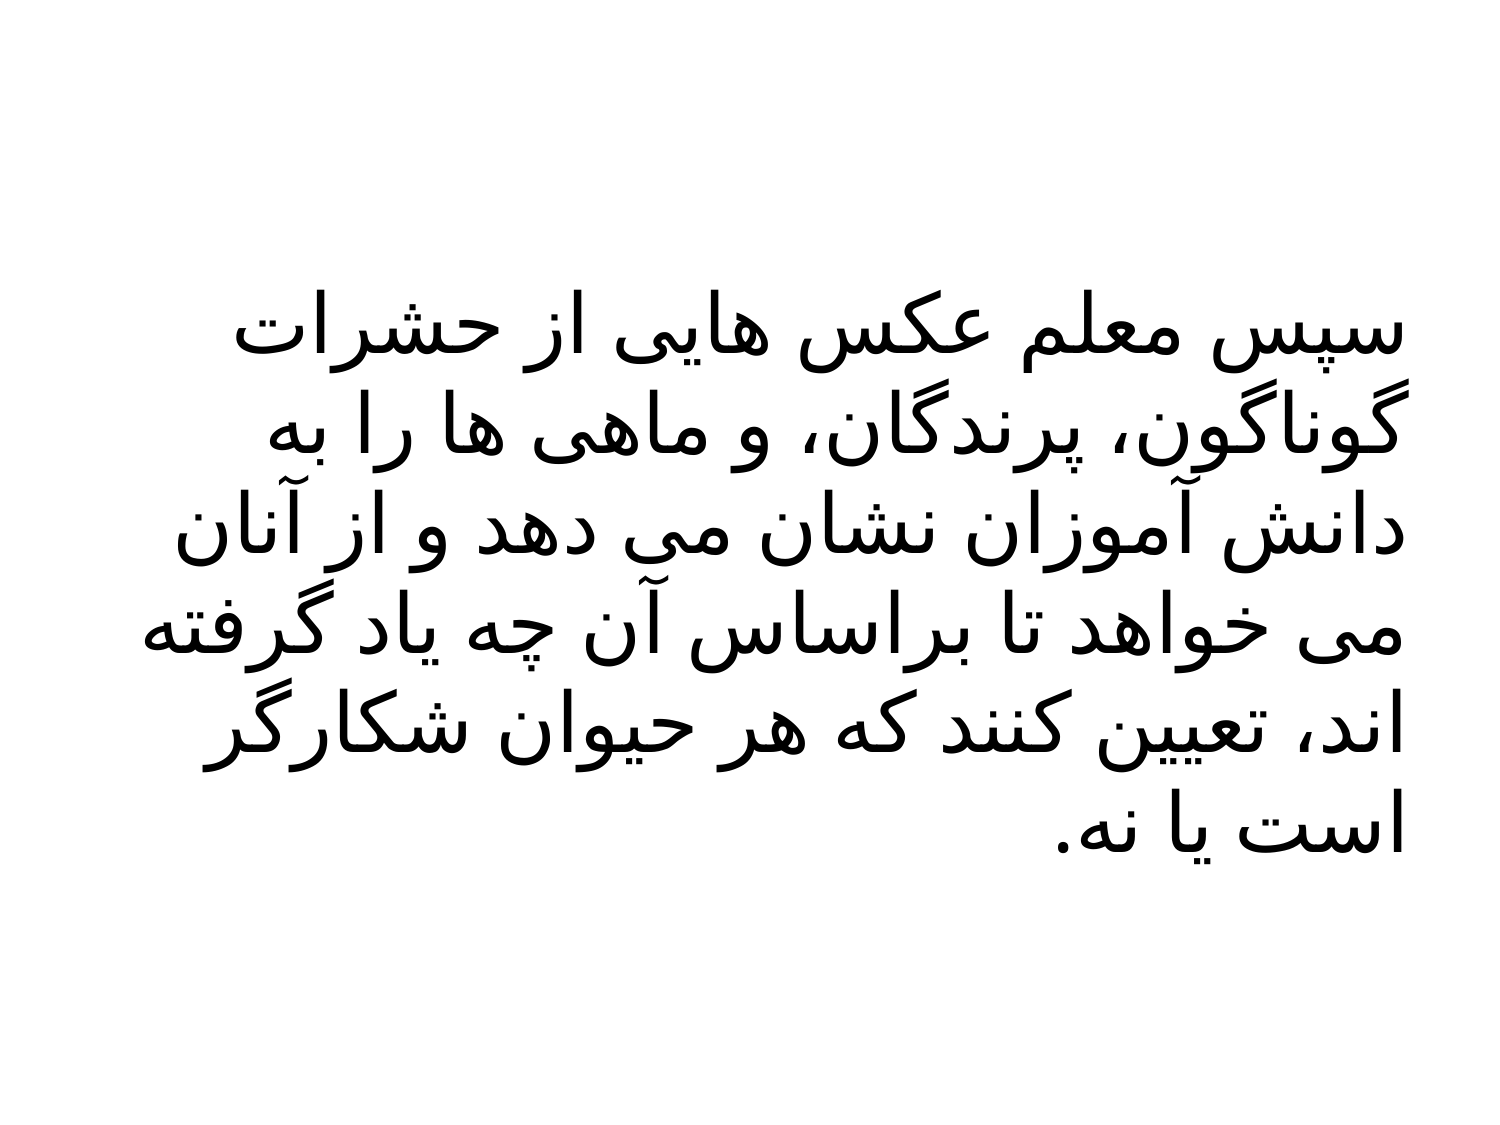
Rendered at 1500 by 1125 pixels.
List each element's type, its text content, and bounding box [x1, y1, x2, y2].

list سپس معلم عکس هایی از حشرات گوناگون، پرندگان، و ماهی ها را به دانش آموزان نشان می دهد و از آنان می خواهد تا براساس آن چه یاد گرفته اند، تعیین کنند که هر حیوان شکارگر است یا نه. [75, 262, 1425, 1005]
